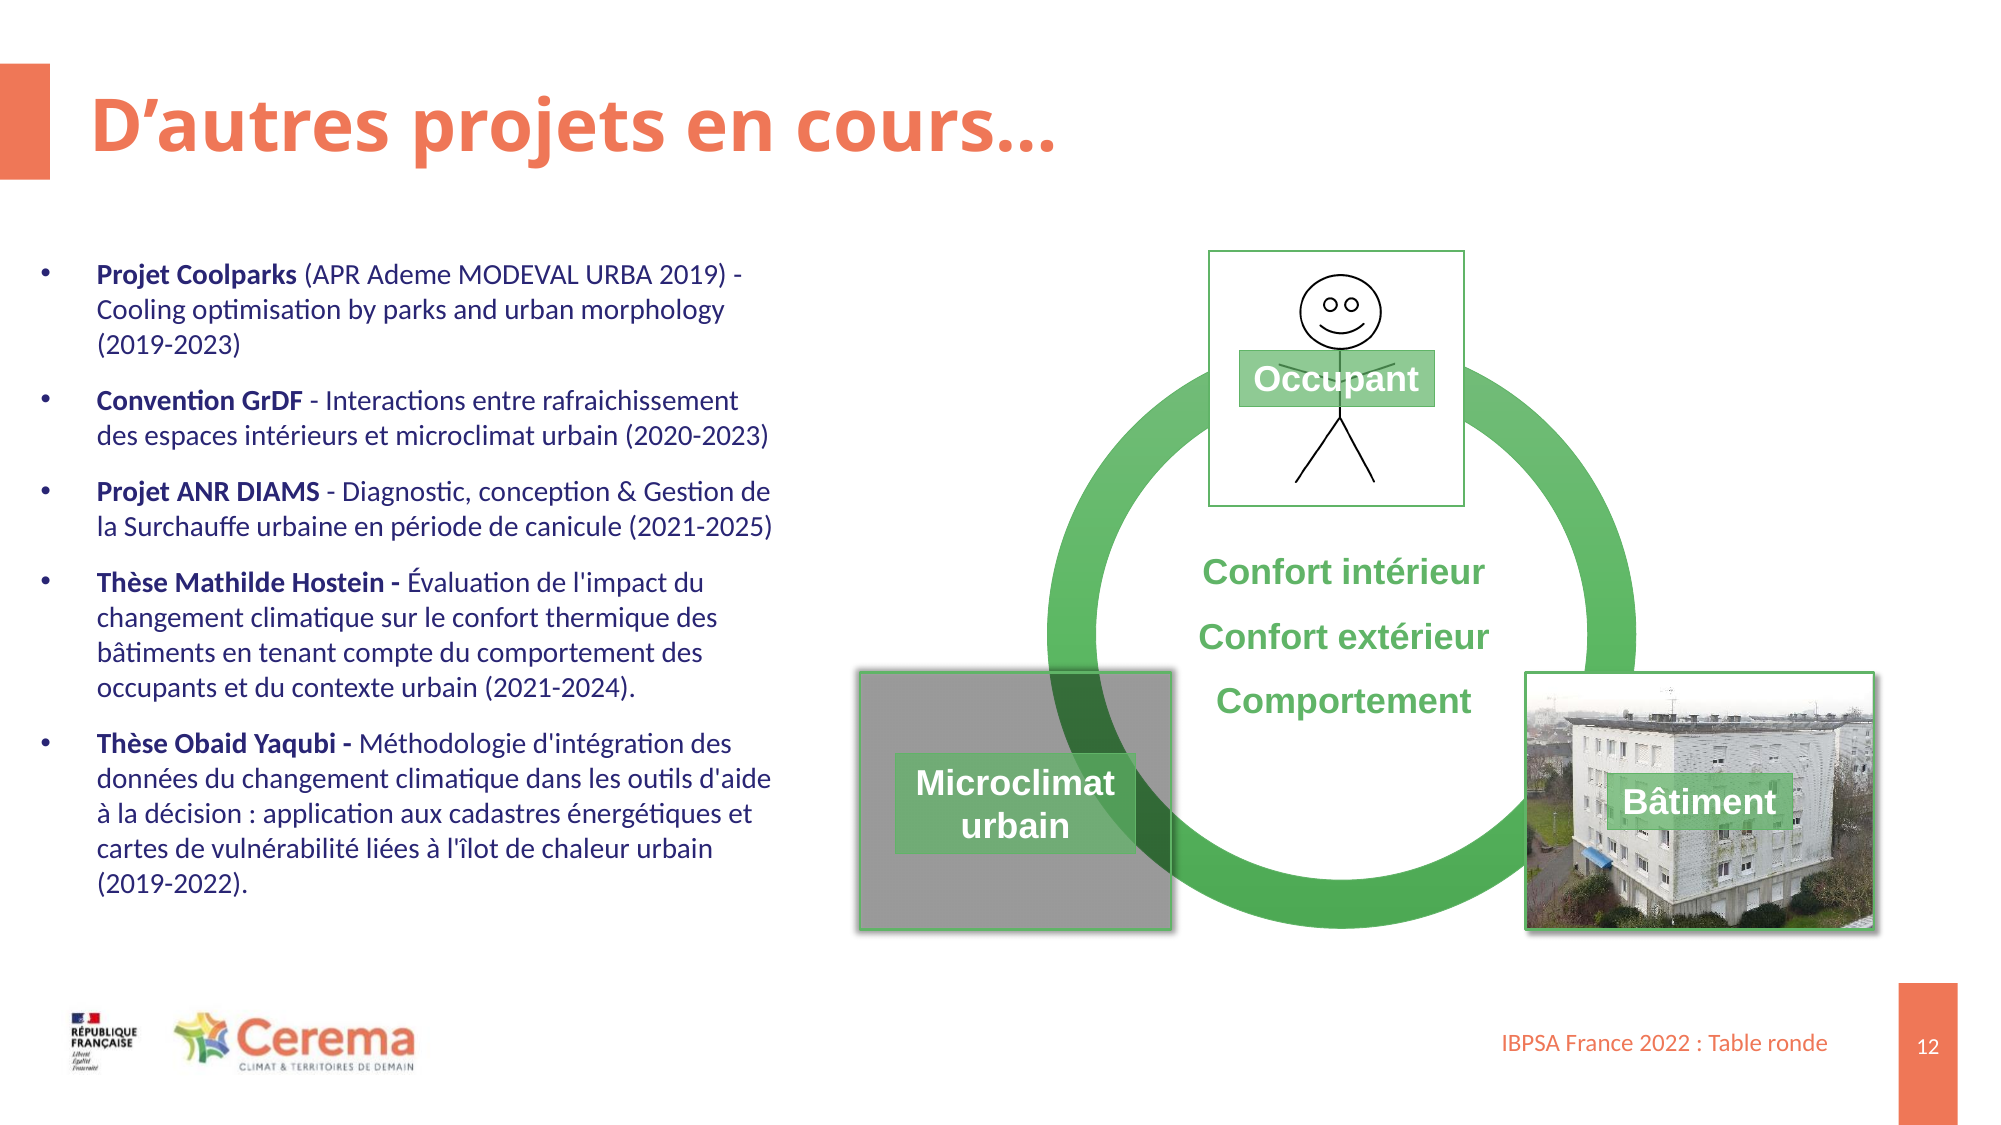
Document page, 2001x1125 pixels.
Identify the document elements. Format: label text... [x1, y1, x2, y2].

slide_number 12 [1880, 1015, 1976, 1075]
picture [45, 994, 475, 1095]
list IBPSA France 2022 : Table ronde [1342, 1018, 1844, 1072]
picture [846, 249, 1887, 943]
title D’autres projets en cours… [74, 70, 1857, 174]
list Projet Coolparks (APR Ademe MODEVAL URBA 2019) - Cooling optimisation by parks and urban morphology (2019-2023) Convention GrDF - Interactions entre rafraichissement des espaces intérieurs et microclimat urbain (2020-2023) Projet ANR DIAMS - Diagnostic, conception & Gestion de la Surchauffe urbaine en période de canicule (2021-2025) Thèse Mathilde Hostein - Évaluation de l'impact du changement climatique sur le confort thermique des bâtiments en tenant compte du comportement des occupants et du contexte urbain (2021-2024). Thèse Obaid Yaqubi - Méthodologie d'intégration des données du changement climatique dans les outils d'aide à la décision : application aux cadastres énergétiques et cartes de vulnérabilité liées à l'îlot de chaleur urbain (2019-2022). [25, 247, 795, 943]
